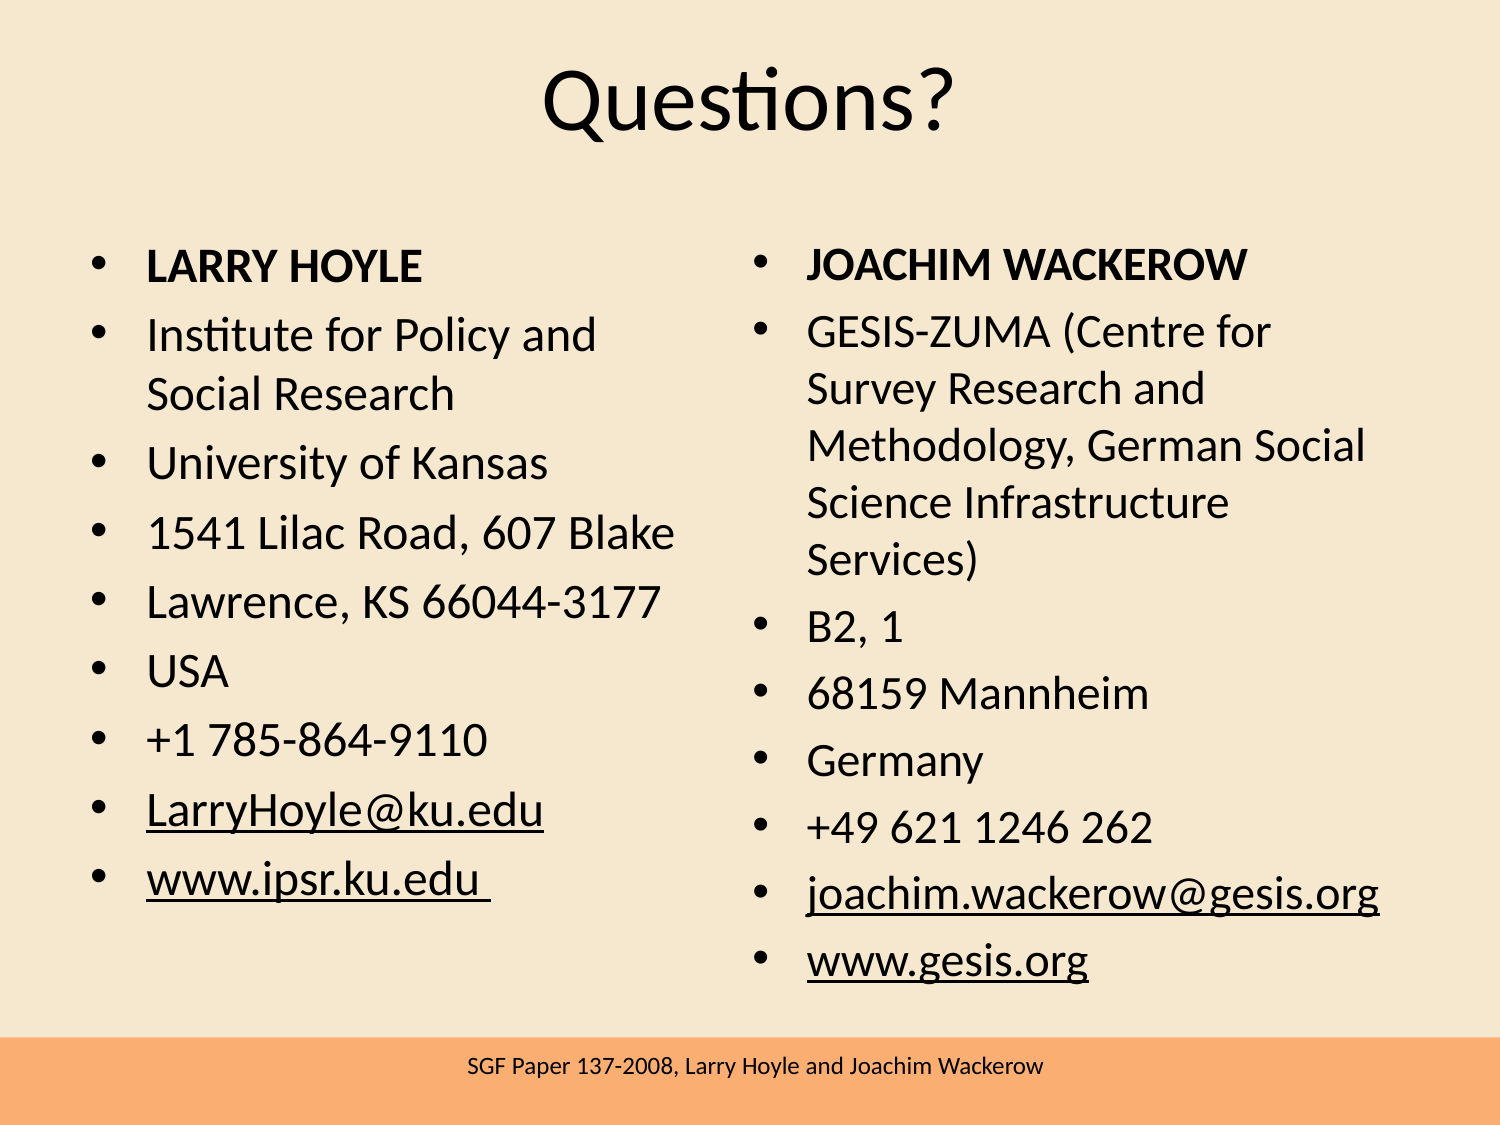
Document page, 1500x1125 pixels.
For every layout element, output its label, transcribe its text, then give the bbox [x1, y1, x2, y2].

list LARRY HOYLE Institute for Policy and Social Research University of Kansas 1541 Lilac Road, 607 Blake Lawrence, KS 66044-3177 USA +1 785-864-9110 LarryHoyle@ku.edu www.ipsr.ku.edu [75, 224, 700, 1005]
footer SGF Paper 137-2008, Larry Hoyle and Joachim Wackerow [399, 1042, 1113, 1103]
list Joachim Wackerow GESIS-ZUMA (Centre for Survey Research and Methodology, German Social Science Infrastructure Services) B2, 1 68159 Mannheim Germany +49 621 1246 262 joachim.wackerow@gesis.org www.gesis.org [737, 224, 1425, 1005]
title Questions? [75, 0, 1425, 188]
